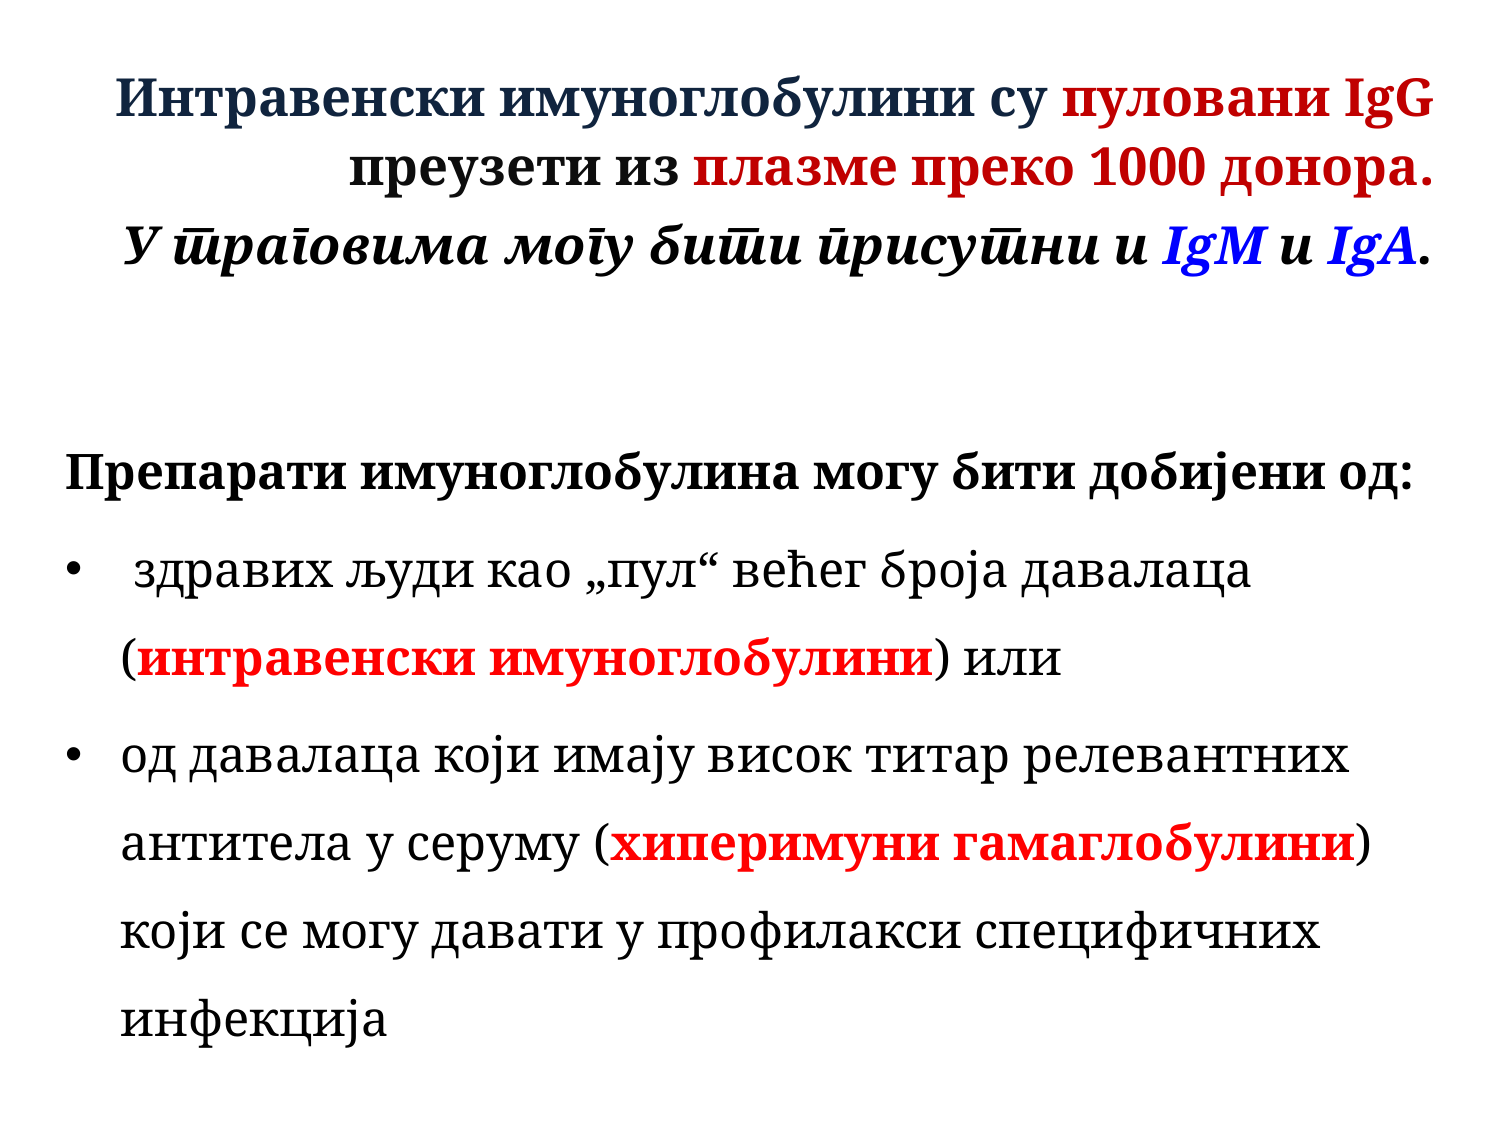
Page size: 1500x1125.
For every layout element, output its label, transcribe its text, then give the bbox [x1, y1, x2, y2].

list Интравенски имуноглобулини су пуловани IgG преузети из плазме преко 1000 донора. У траговима могу бити присутни и IgМ и IgА. Препарати имуноглобулина могу бити добијени од: здравих људи као „пул“ већег броја давалаца (интравенски имуноглобулини) или од давалаца који имају висок титар релевантних антитела у серуму (хиперимуни гамаглобулини) који се могу давати у профилакси специфичних инфекција [50, 50, 1450, 1063]
